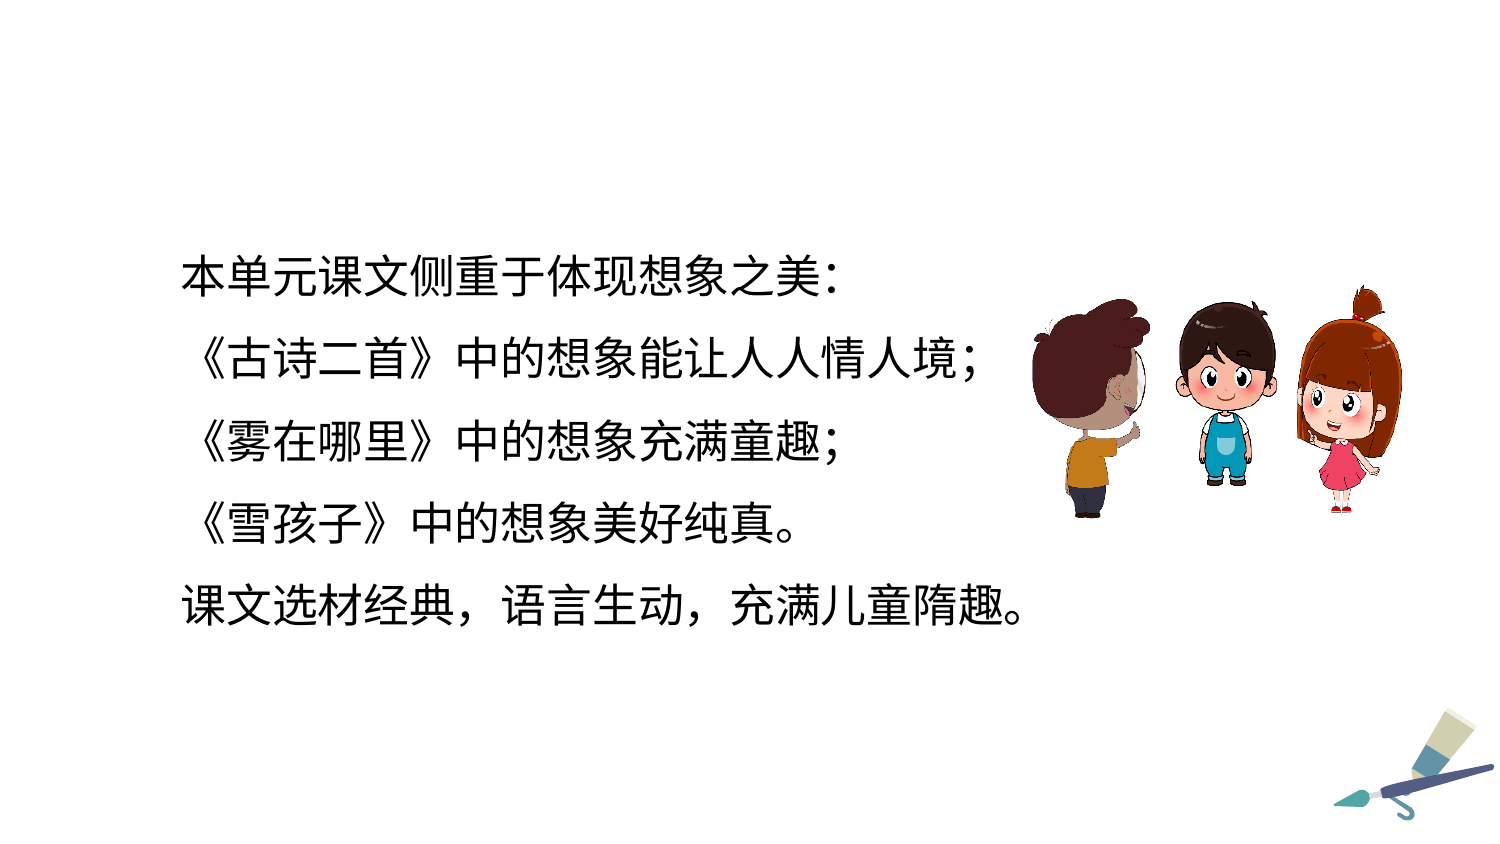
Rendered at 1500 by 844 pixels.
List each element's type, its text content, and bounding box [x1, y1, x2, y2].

text_box 本单元课文侧重于体现想象之美： 《古诗二首》中的想象能让人人情人境； 《雾在哪里》中的想象充满童趣； 《雪孩子》中的想象美好纯真。 课文选材经典，语言生动，充满儿童隋趣。 [120, 212, 1171, 640]
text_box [1358, 708, 1481, 844]
picture [997, 246, 1431, 544]
